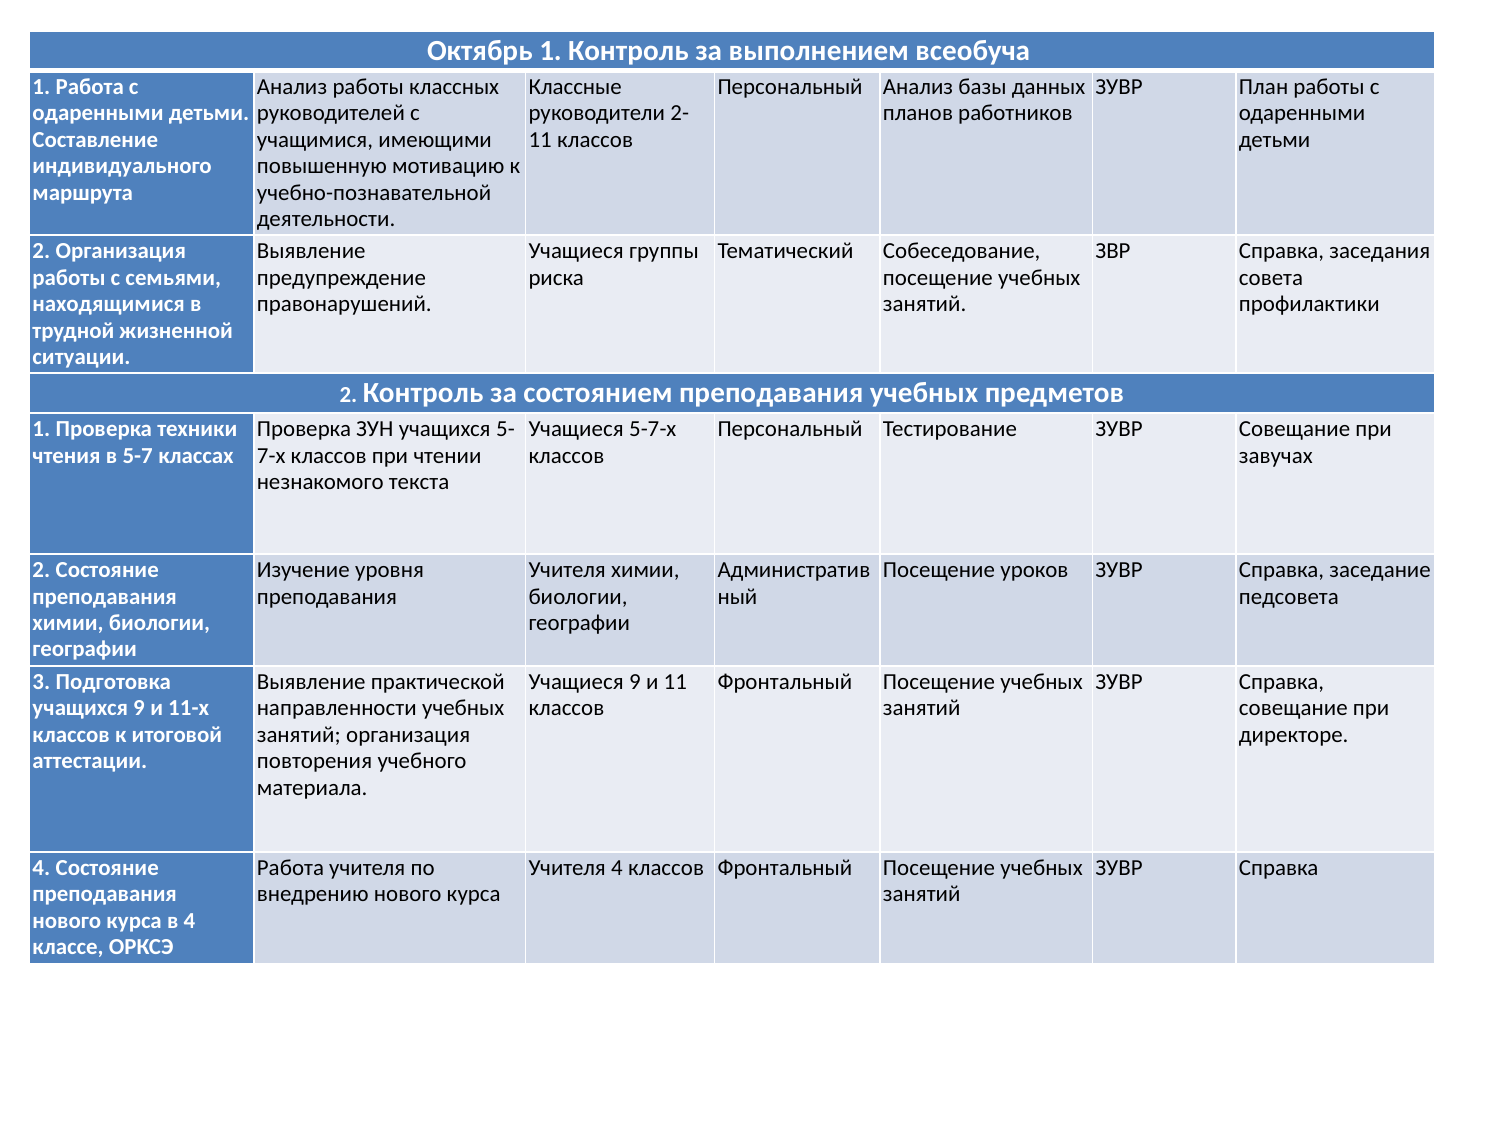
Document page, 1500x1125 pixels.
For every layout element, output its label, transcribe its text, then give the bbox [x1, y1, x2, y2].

table_cell Учащиеся 9 и 11 классов [526, 667, 714, 851]
table_cell Административный [715, 555, 879, 665]
table_cell Анализ базы данных планов работников [881, 73, 1092, 234]
table_cell Справка [1237, 853, 1434, 963]
table_cell Собеседование, посещение учебных занятий. [881, 236, 1092, 372]
table_cell Персональный [715, 73, 879, 234]
table_cell ЗУВР [1093, 414, 1235, 553]
table_cell Справка, заседание педсовета [1237, 555, 1434, 665]
table_cell Фронтальный [715, 667, 879, 851]
table_cell Фронтальный [715, 853, 879, 963]
table_cell 4. Состояние преподавания нового курса в 4 классе, ОРКСЭ [30, 853, 253, 963]
table_cell ЗУВР [1093, 667, 1235, 851]
table_cell Посещение уроков [881, 555, 1092, 665]
table_cell ЗУВР [1093, 555, 1235, 665]
table_cell Учителя химии, биологии, географии [526, 555, 714, 665]
table_cell 2. Контроль за состоянием преподавания учебных предметов [30, 374, 1434, 412]
table_cell Тематический [715, 236, 879, 372]
table_cell 2. Организация работы с семьями, находящимися в трудной жизненной ситуации. [30, 236, 253, 372]
table_header Октябрь 1. Контроль за выполнением всеобуча [30, 32, 1434, 68]
table_cell Справка, заседания совета профилактики [1237, 236, 1434, 372]
table_cell ЗУВР [1093, 73, 1235, 234]
table_cell Учащиеся группы риска [526, 236, 714, 372]
table_cell ЗУВР [1093, 853, 1235, 963]
table_cell 1. Проверка техники чтения в 5-7 классах [30, 414, 253, 553]
table_cell 1. Работа с одаренными детьми. Составление индивидуального маршрута [30, 73, 253, 234]
table_cell Классные руководители 2-11 классов [526, 73, 714, 234]
table_cell 2. Состояние преподавания химии, биологии, географии [30, 555, 253, 665]
table_cell Изучение уровня преподавания [255, 555, 525, 665]
table_cell Проверка ЗУН учащихся 5-7-х классов при чтении незнакомого текста [255, 414, 525, 553]
table_cell Выявление предупреждение правонарушений. [255, 236, 525, 372]
table_cell Работа учителя по внедрению нового курса [255, 853, 525, 963]
table_cell План работы с одаренными детьми [1237, 73, 1434, 234]
table_cell Выявление практической направленности учебных занятий; организация повторения учебного материала. [255, 667, 525, 851]
table_cell Посещение учебных занятий [881, 853, 1092, 963]
table_cell Персональный [715, 414, 879, 553]
table_cell Анализ работы классных руководителей с учащимися, имеющими повышенную мотивацию к учебно-познавательной деятельности. [255, 73, 525, 234]
table_cell 3. Подготовка учащихся 9 и 11-х классов к итоговой аттестации. [30, 667, 253, 851]
table_cell Справка, совещание при директоре. [1237, 667, 1434, 851]
table_cell ЗВР [1093, 236, 1235, 372]
table_cell Тестирование [881, 414, 1092, 553]
table_cell Учащиеся 5-7-х классов [526, 414, 714, 553]
table_cell Учителя 4 классов [526, 853, 714, 963]
table_cell Совещание при завучах [1237, 414, 1434, 553]
table_cell Посещение учебных занятий [881, 667, 1092, 851]
